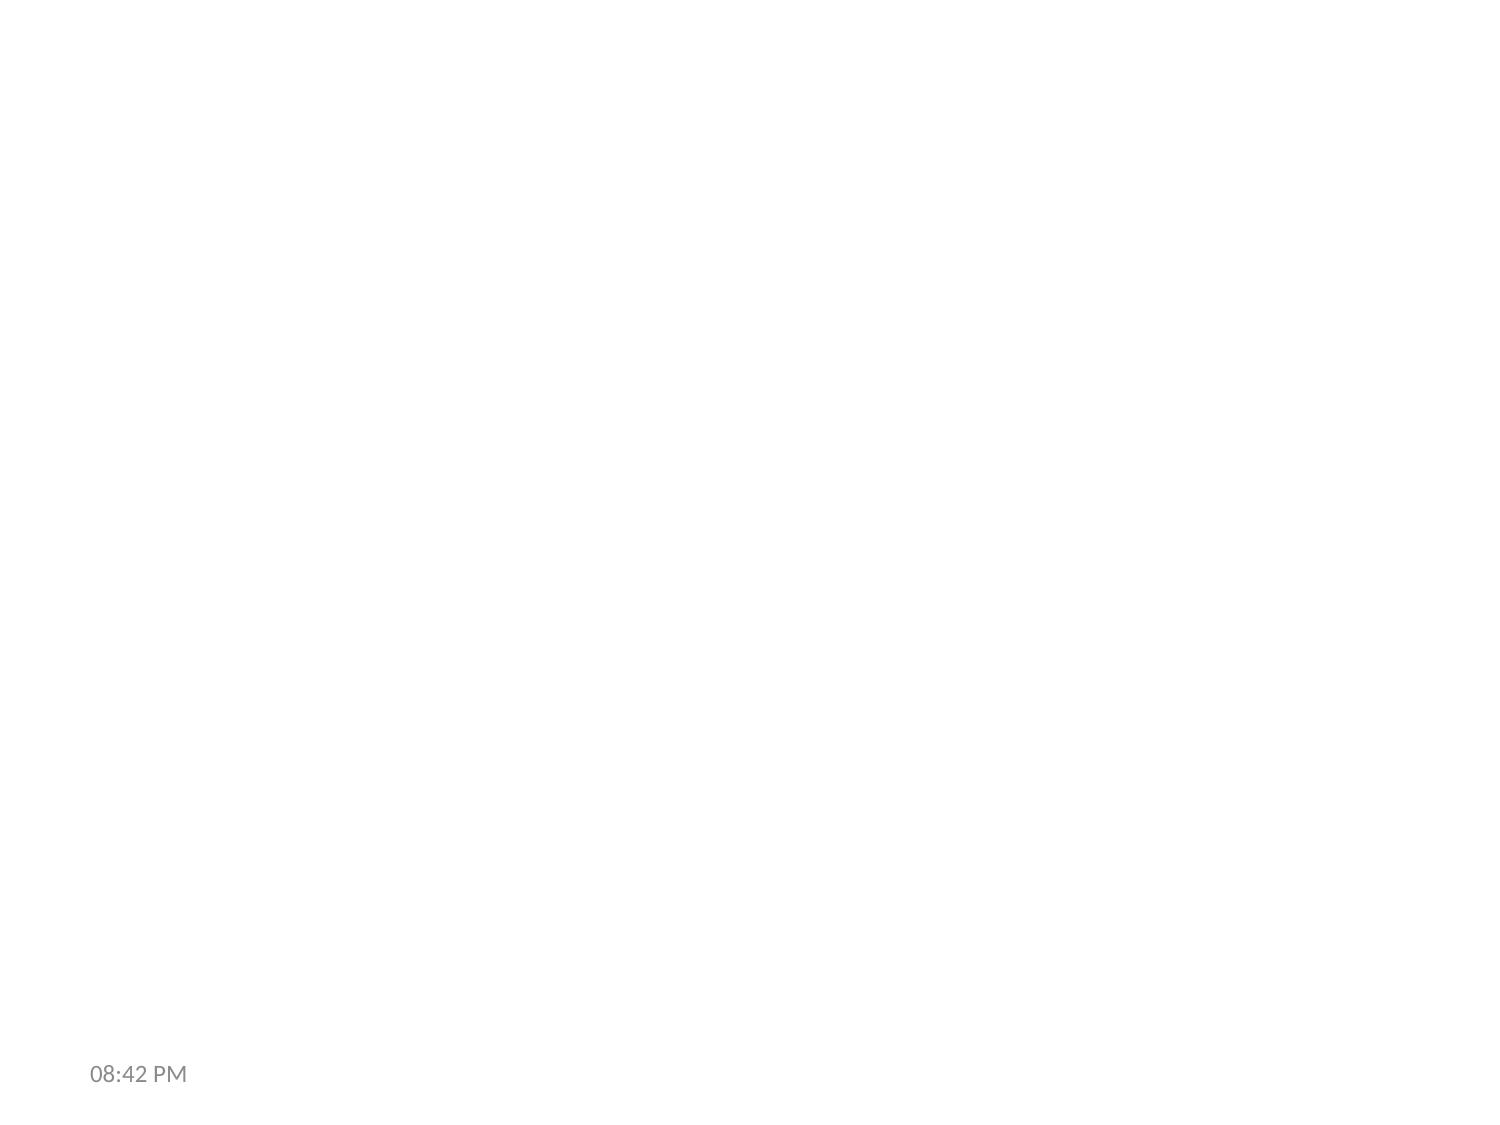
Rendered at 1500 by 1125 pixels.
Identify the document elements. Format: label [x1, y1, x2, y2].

slide_number [75, 1042, 425, 1103]
